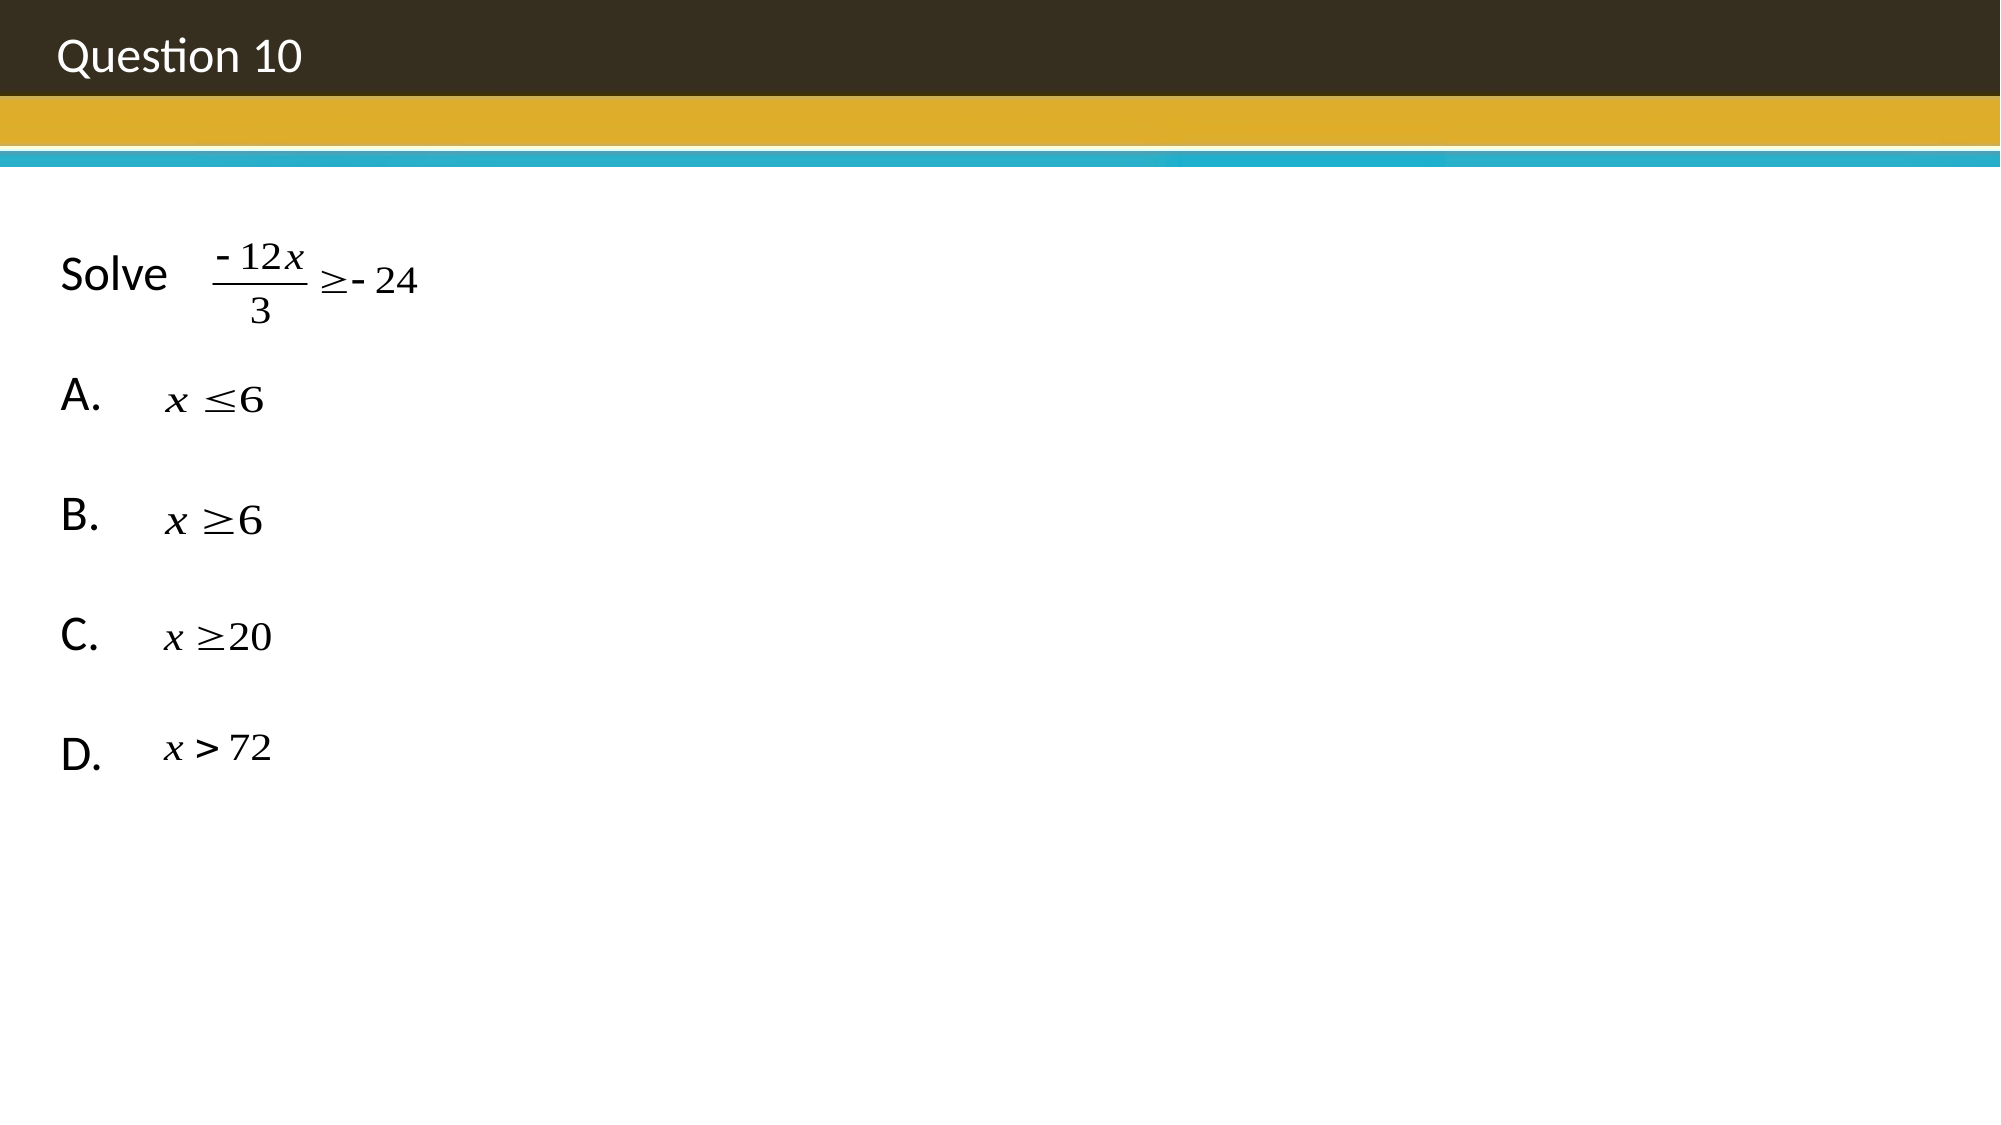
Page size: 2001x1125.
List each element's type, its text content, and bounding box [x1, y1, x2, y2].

picture [155, 725, 281, 771]
picture [205, 232, 425, 333]
picture [155, 494, 273, 545]
picture [0, 0, 2000, 167]
text_box Solve A. B. C. D. [45, 233, 1880, 1089]
picture [155, 613, 281, 661]
text_box Question 10 [41, 14, 318, 90]
picture [155, 377, 275, 423]
